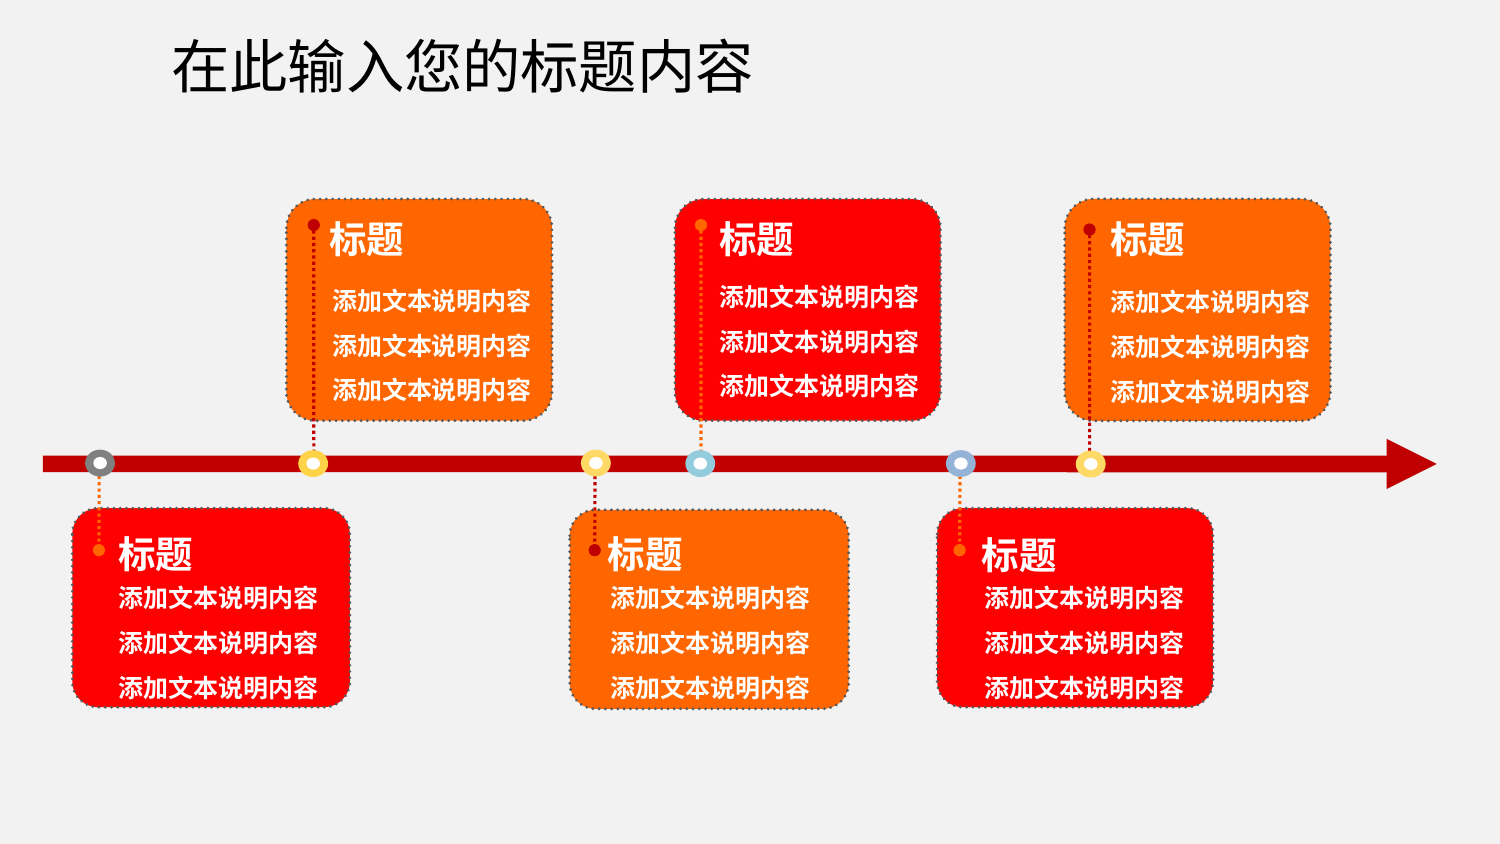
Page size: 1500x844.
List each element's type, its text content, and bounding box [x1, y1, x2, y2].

text_box [1112, 457, 1437, 471]
text_box [674, 199, 941, 421]
text_box 添加文本说明内容 添加文本说明内容 添加文本说明内容 [104, 560, 341, 710]
text_box 添加文本说明内容 添加文本说明内容 添加文本说明内容 [704, 258, 962, 409]
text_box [84, 449, 116, 477]
text_box [92, 542, 106, 557]
text_box [1064, 198, 1323, 421]
text_box [694, 218, 708, 232]
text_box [580, 449, 612, 477]
text_box [72, 508, 350, 708]
text_box 添加文本说明内容 添加文本说明内容 添加文本说明内容 [969, 560, 1202, 710]
text_box 标题 [314, 208, 525, 269]
text_box [307, 218, 314, 232]
text_box 添加文本说明内容 添加文本说明内容 添加文本说明内容 [595, 560, 849, 710]
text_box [1075, 450, 1106, 478]
text_box 在此输入您的标题内容 [156, 22, 793, 108]
text_box 标题 [704, 208, 915, 258]
text_box 标题 [1095, 208, 1331, 264]
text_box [685, 449, 716, 478]
text_box 标题 [593, 523, 884, 583]
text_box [945, 449, 976, 478]
text_box [588, 542, 601, 557]
text_box [937, 508, 1211, 708]
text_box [297, 449, 329, 478]
text_box 标题 [966, 524, 1343, 585]
text_box 添加文本说明内容 添加文本说明内容 添加文本说明内容 [317, 263, 572, 413]
text_box [1202, 585, 1213, 703]
text_box [953, 542, 966, 557]
text_box 标题 [103, 523, 244, 584]
text_box [286, 199, 553, 421]
text_box 添加文本说明内容 添加文本说明内容 添加文本说明内容 [1095, 264, 1331, 414]
text_box [569, 509, 846, 709]
text_box [1083, 223, 1095, 237]
